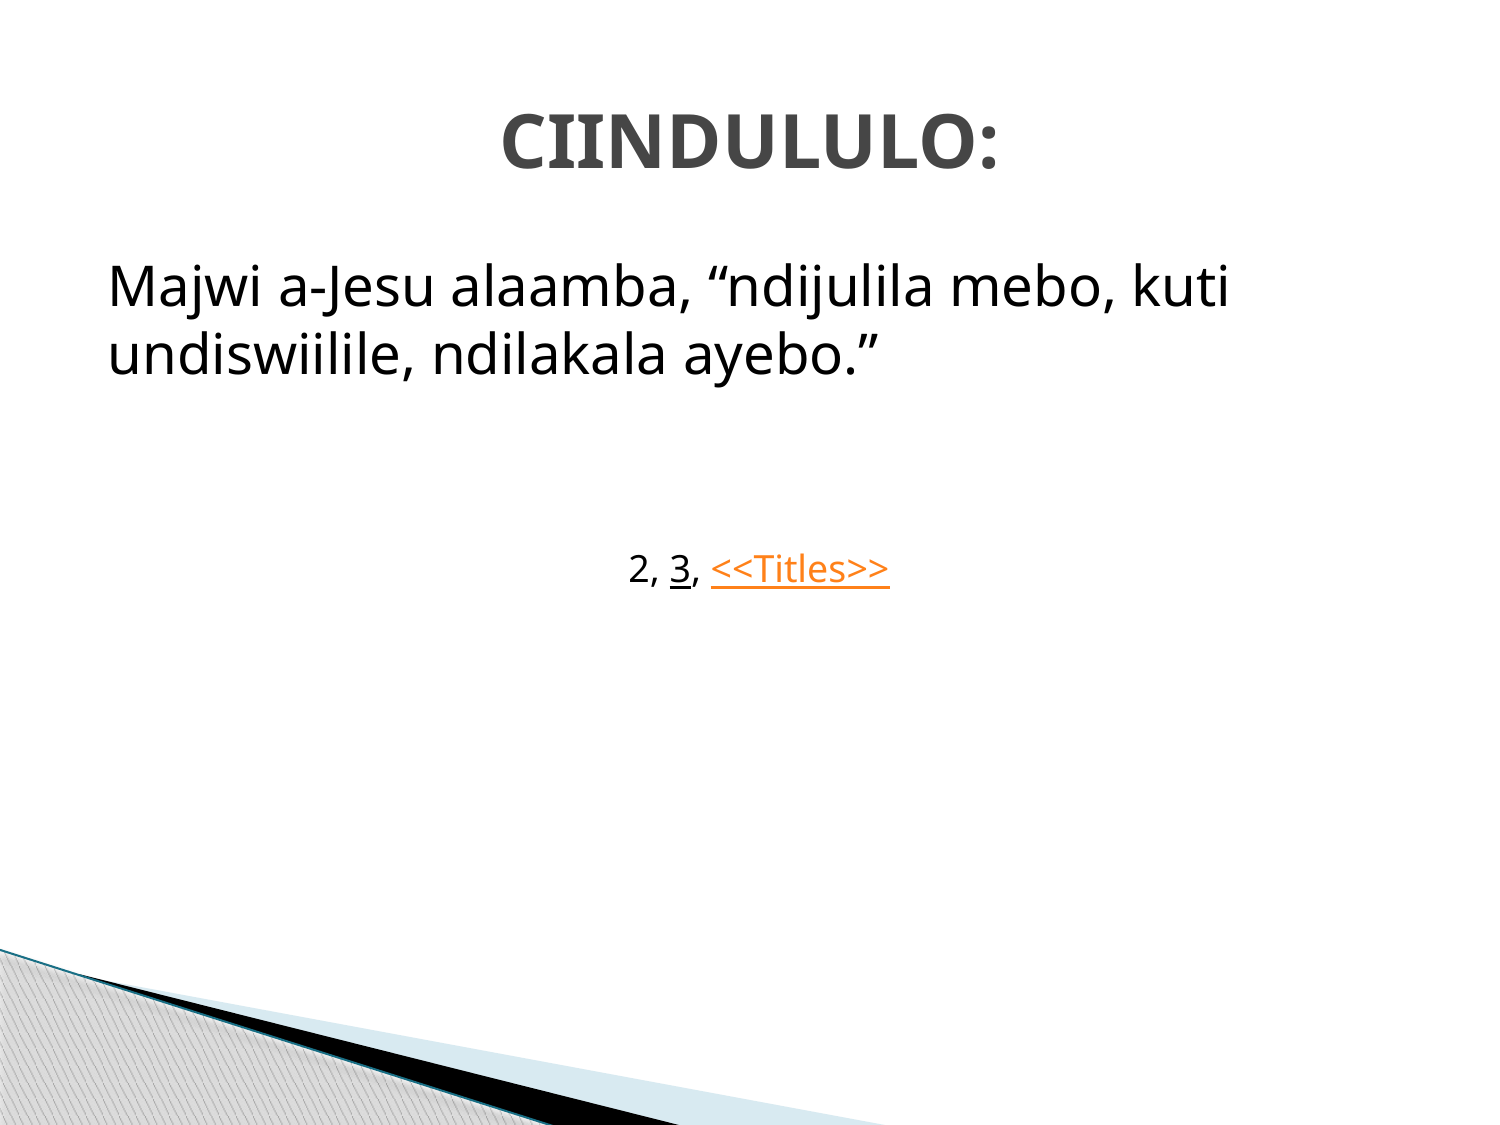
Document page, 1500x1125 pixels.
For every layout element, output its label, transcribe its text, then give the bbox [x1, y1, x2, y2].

list Majwi a-Jesu alaamba, “ndijulila mebo, kuti undiswiilile, ndilakala ayebo.” 2, 3, <<Titles>> [75, 243, 1425, 986]
title CIINDULULO: [75, 45, 1425, 233]
